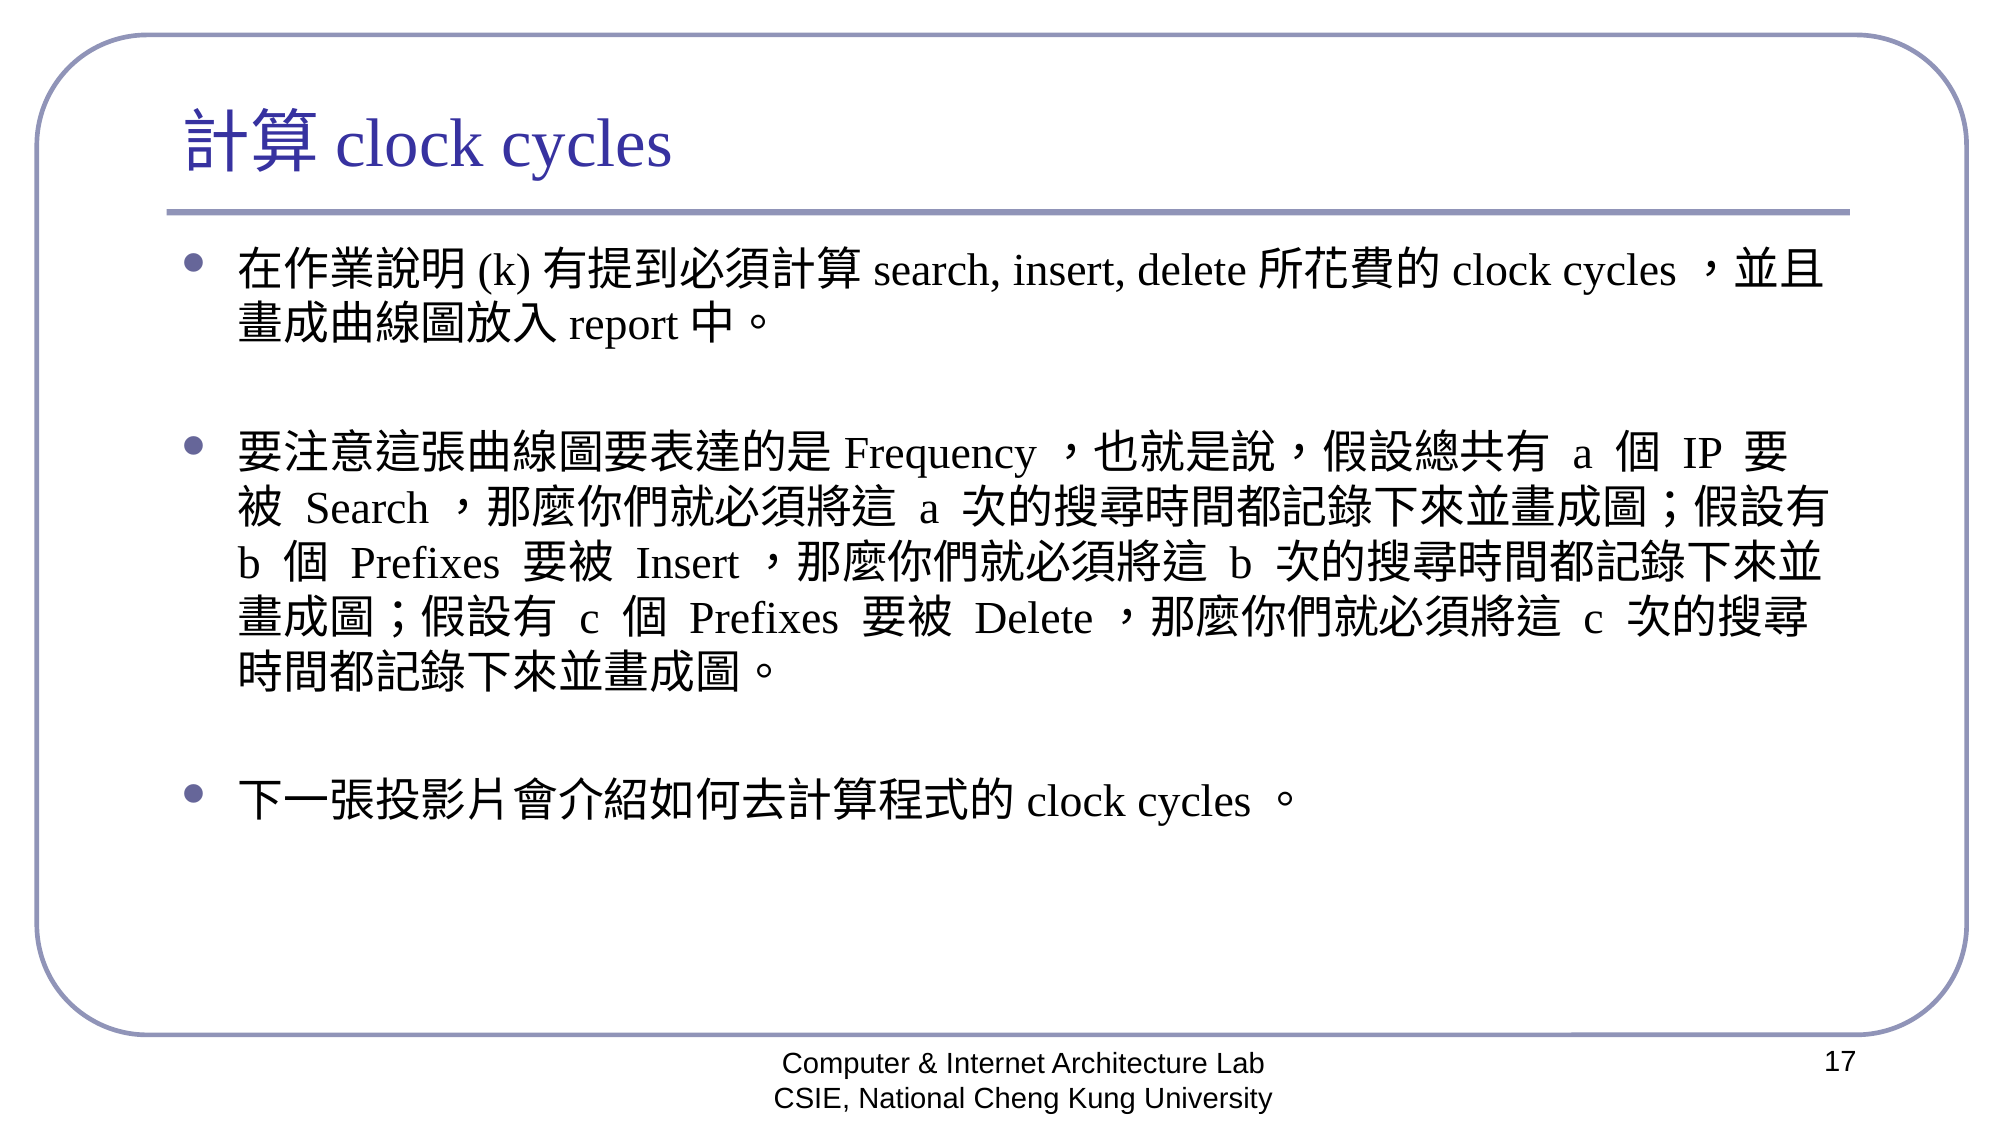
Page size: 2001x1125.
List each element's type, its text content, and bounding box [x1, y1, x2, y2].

footer Computer & Internet Architecture Lab CSIE, National Cheng Kung University [590, 1036, 1458, 1112]
title 計算clock cycles [166, 89, 1851, 188]
list 在作業說明(k)有提到必須計算search, insert, delete所花費的clock cycles，並且畫成曲線圖放入report中。 要注意這張曲線圖要表達的是Frequency，也就是說，假設總共有 a 個 IP 要被 Search，那麼你們就必須將這 a 次的搜尋時間都記錄下來並畫成圖；假設有 b 個 Prefixes 要被 Insert，那麼你們就必須將這 b 次的搜尋時間都記錄下來並畫成圖；假設有 c 個 Prefixes 要被 Delete，那麼你們就必須將這 c 次的搜尋時間都記錄下來並畫成圖。 下一張投影片會介紹如何去計算程式的clock cycles。 [166, 231, 1851, 976]
slide_number 17 [1731, 1034, 1949, 1111]
